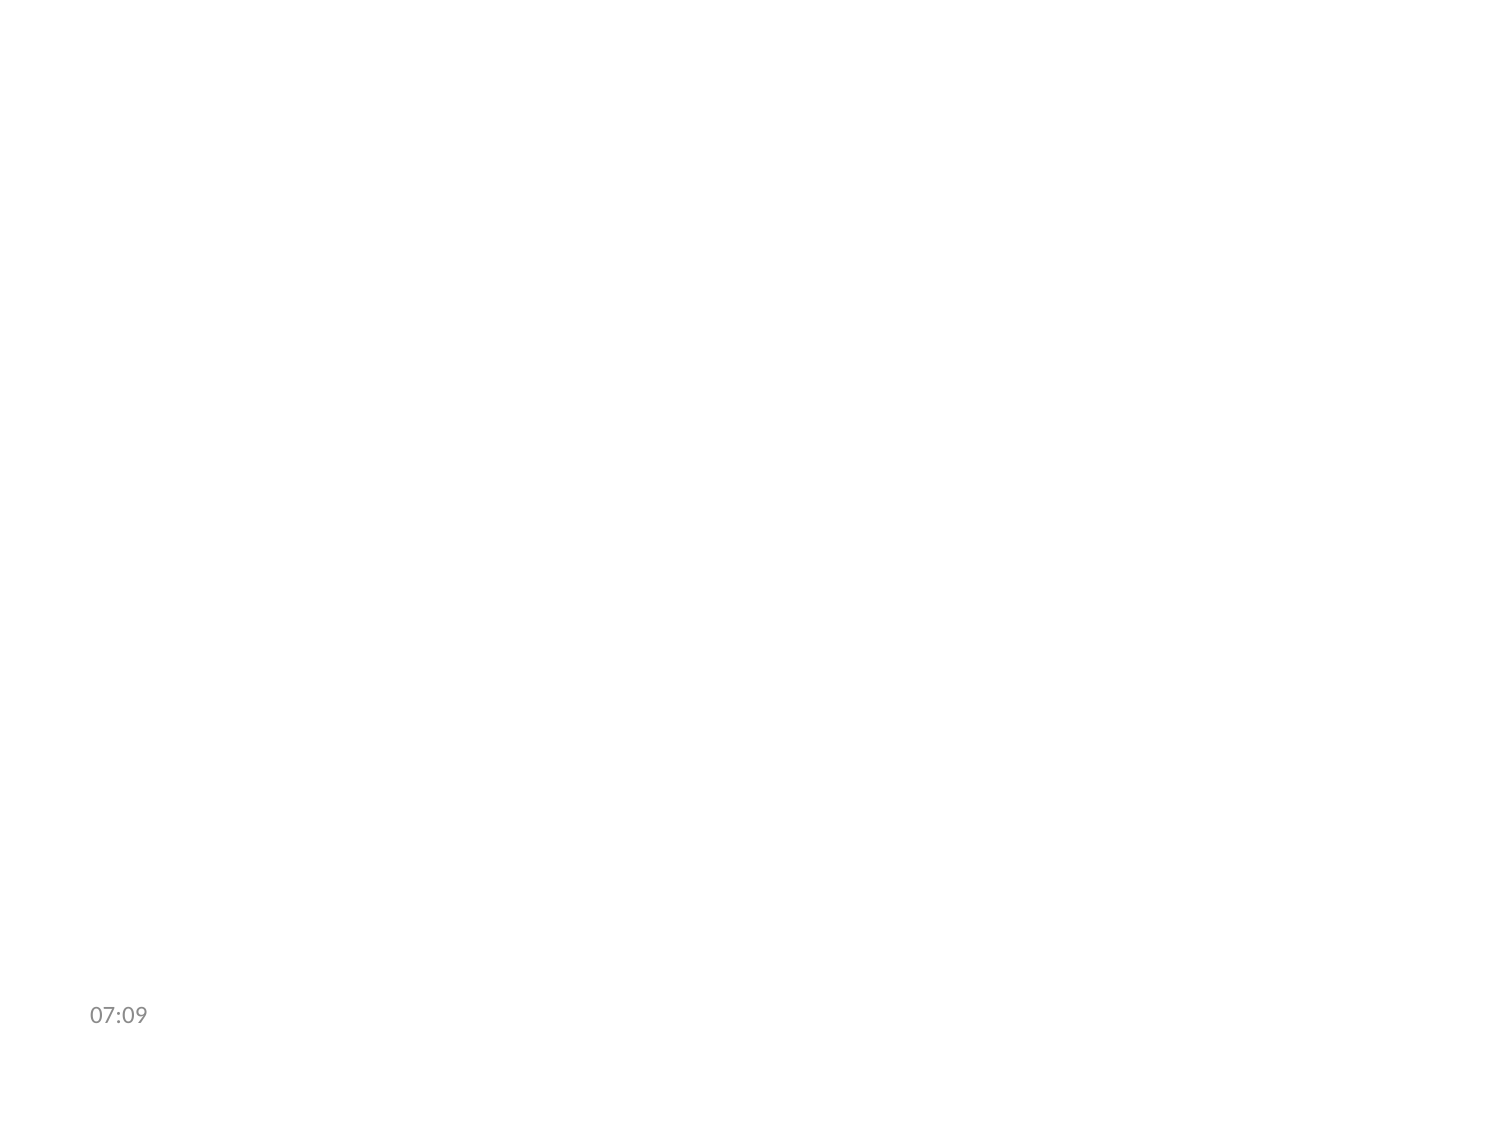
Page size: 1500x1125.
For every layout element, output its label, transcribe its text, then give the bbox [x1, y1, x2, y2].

text_box 15:35 [75, 983, 425, 1044]
